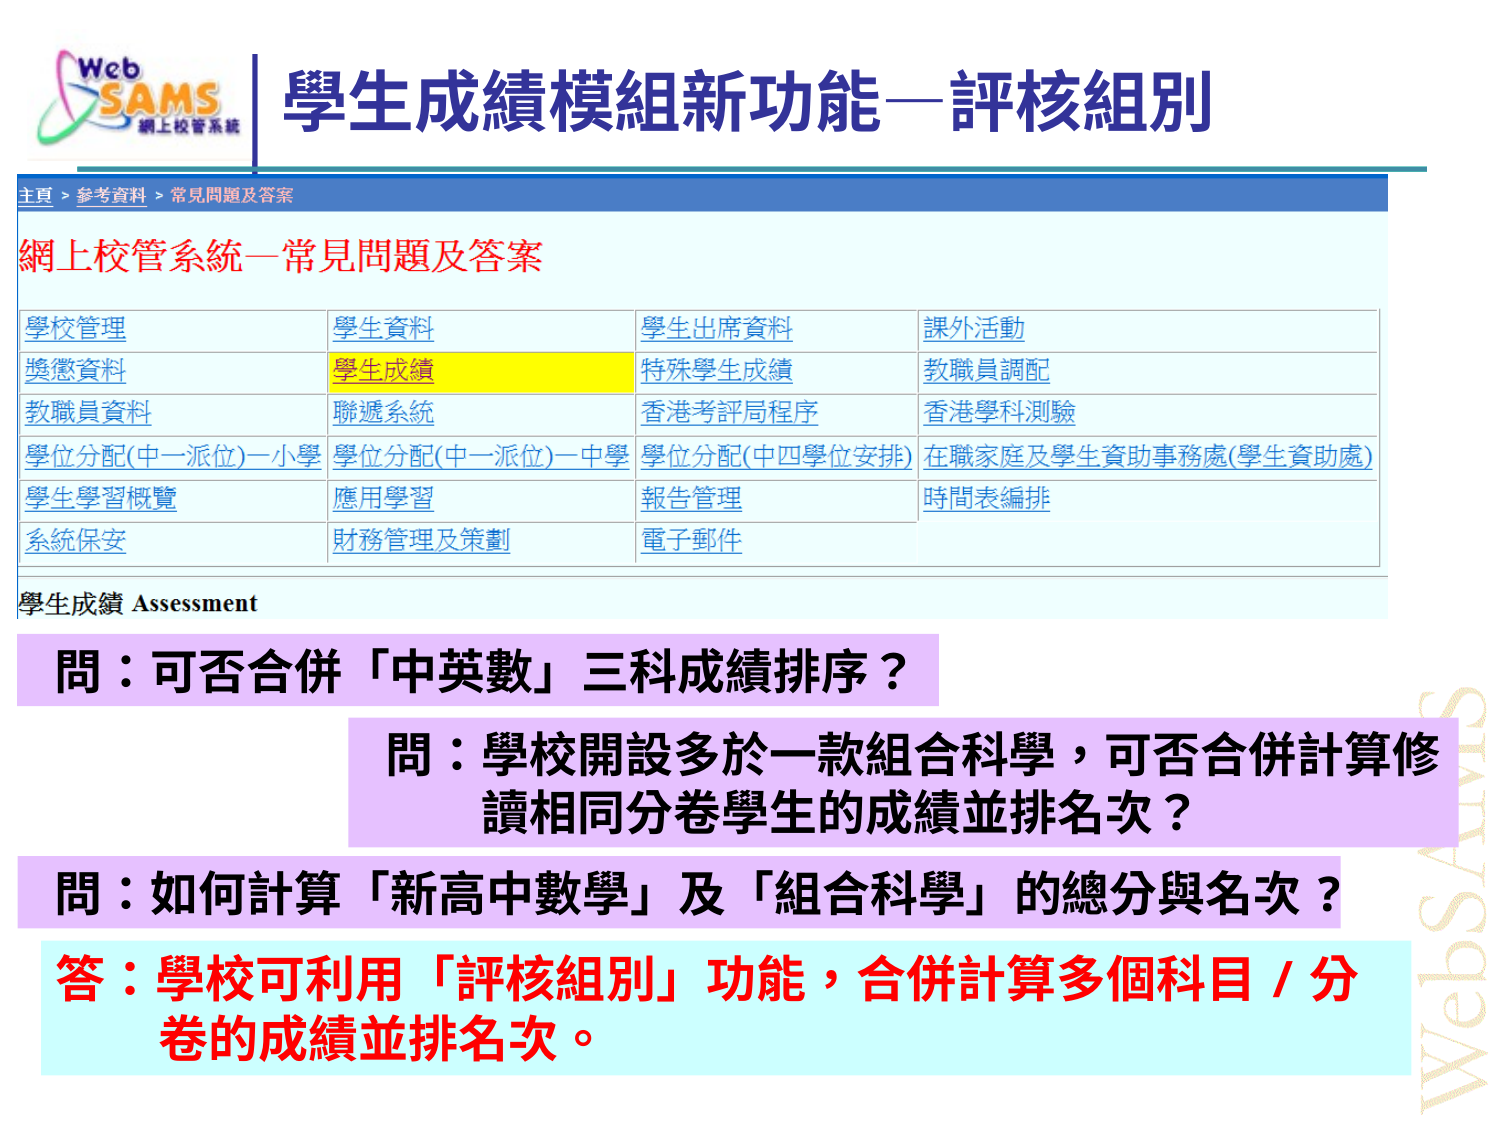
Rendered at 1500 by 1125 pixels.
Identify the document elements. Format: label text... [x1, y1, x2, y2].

picture [17, 173, 1388, 619]
text_box 問：如何計算「新高中數學」及「組合科學」的總分與名次? [17, 856, 1341, 929]
text_box 答：學校可利用「評核組別」功能，合併計算多個科目/分卷的成績並排名次。 [41, 940, 1412, 1076]
picture [1393, 679, 1500, 1117]
text_box 問：可否合併「中英數」三科成績排序？ [17, 633, 939, 707]
text_box 問：學校開設多於一款組合科學，可否合併計算修讀相同分卷學生的成績並排名次？ [348, 717, 1459, 848]
picture [27, 29, 253, 161]
text_box 學生成績模組新功能—評核組別 [266, 52, 1442, 148]
